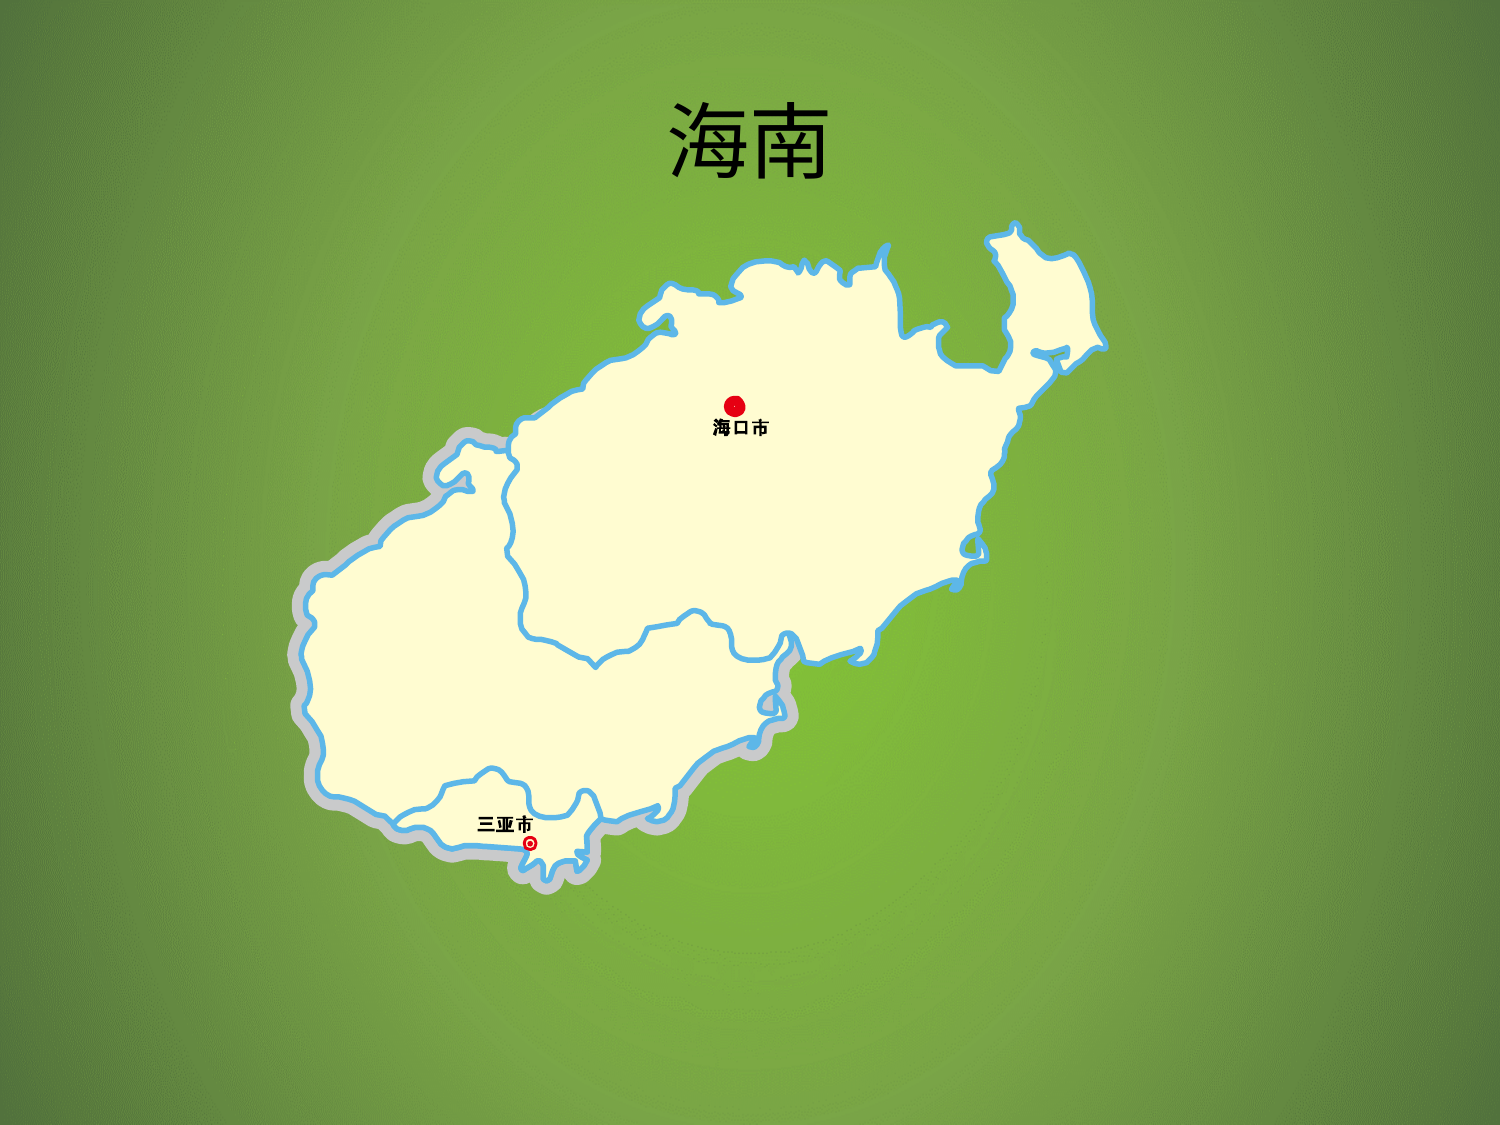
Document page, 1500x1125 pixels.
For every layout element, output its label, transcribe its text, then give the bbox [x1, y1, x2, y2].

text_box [292, 222, 1107, 890]
text_box [0, 0, 1500, 1125]
title 海南 [75, 45, 1425, 233]
